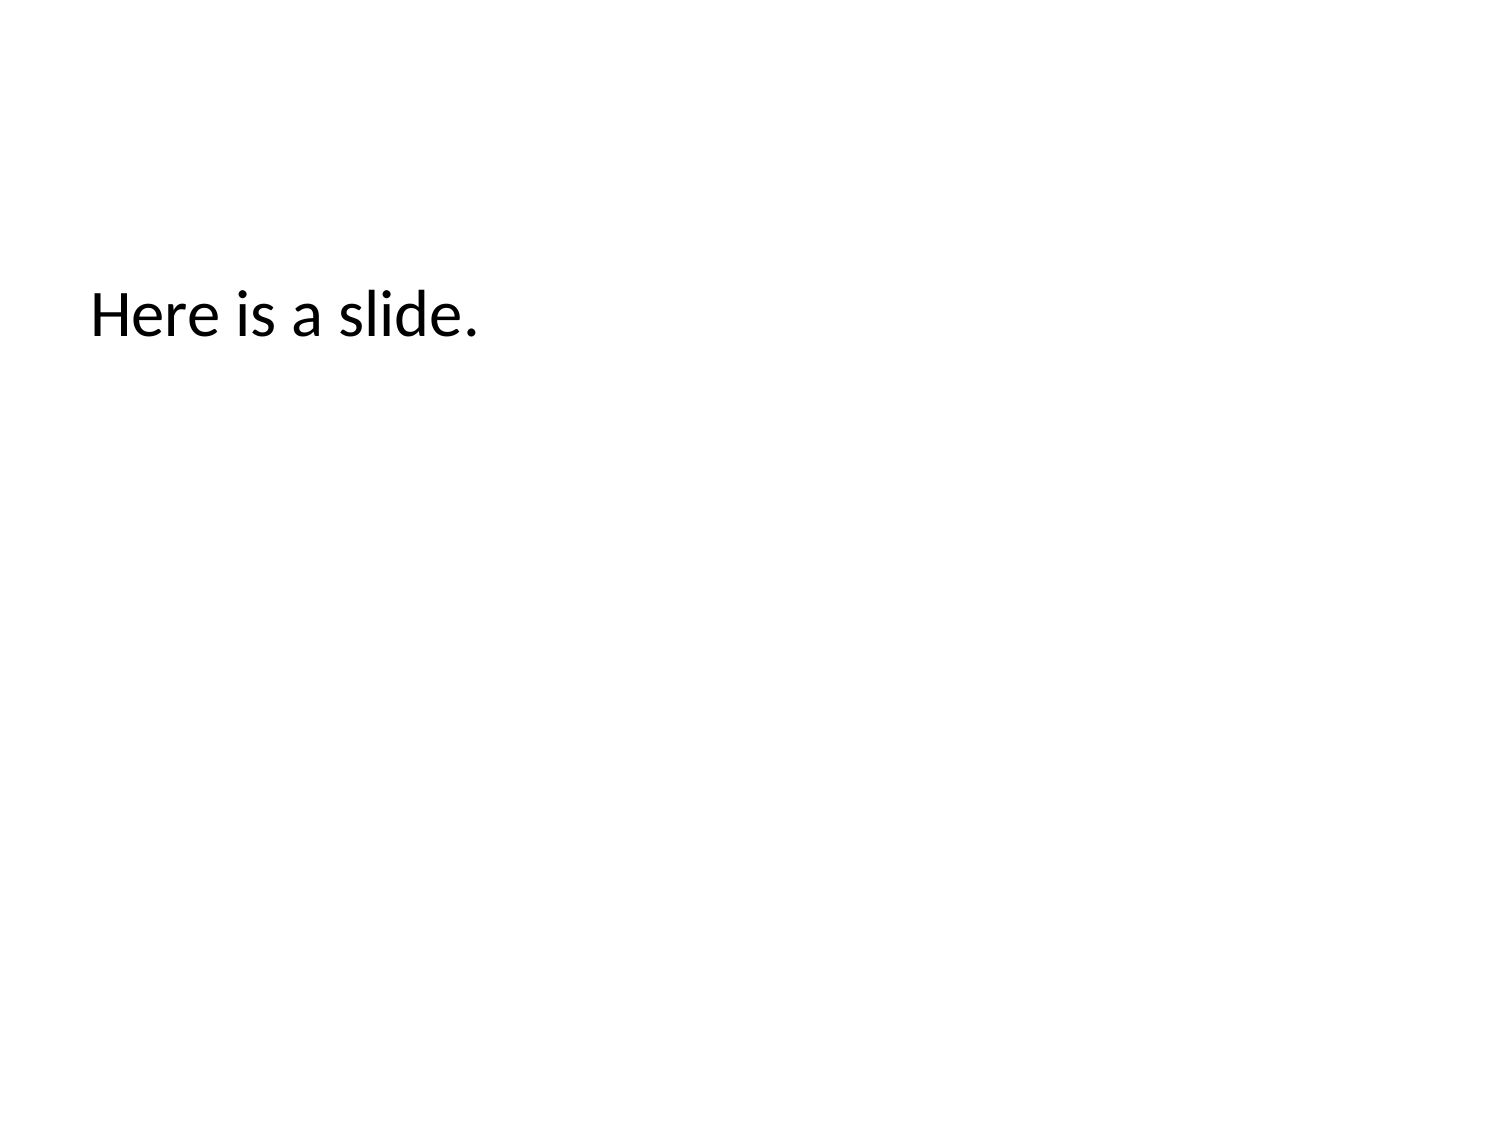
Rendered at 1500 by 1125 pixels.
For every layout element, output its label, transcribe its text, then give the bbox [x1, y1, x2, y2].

list Here is a slide. [75, 262, 1425, 1005]
